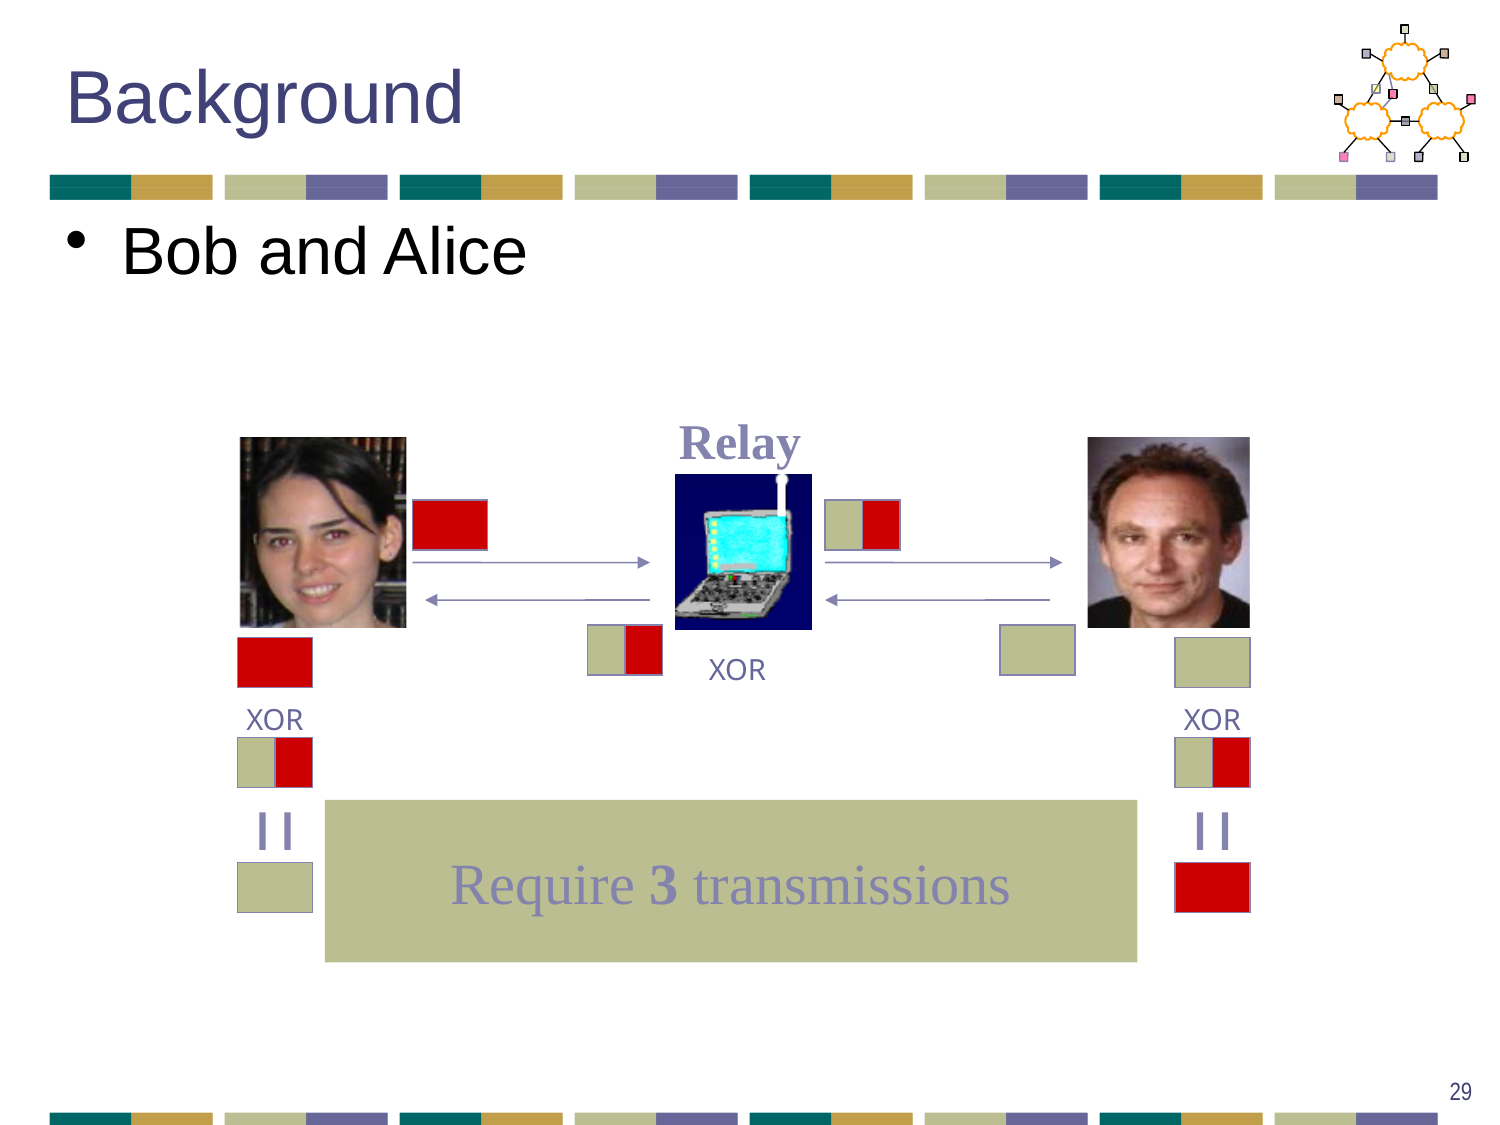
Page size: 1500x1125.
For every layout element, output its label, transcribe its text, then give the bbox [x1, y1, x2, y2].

picture [237, 437, 407, 629]
text_box XOR [225, 674, 325, 744]
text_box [587, 624, 663, 676]
text_box [1174, 637, 1250, 688]
list Bob and Alice [50, 200, 1438, 1000]
slide_number 29 [1174, 1037, 1488, 1113]
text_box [237, 737, 313, 788]
text_box [237, 862, 313, 913]
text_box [824, 499, 901, 551]
text_box [825, 593, 1051, 607]
text_box XOR [687, 638, 788, 713]
text_box [424, 593, 650, 607]
text_box [1174, 862, 1250, 913]
picture [1087, 437, 1251, 629]
text_box [999, 624, 1075, 675]
text_box [237, 637, 313, 688]
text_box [1174, 737, 1251, 788]
text_box XOR [1162, 674, 1263, 744]
text_box [824, 556, 1063, 569]
text_box [412, 556, 650, 569]
title Background [50, 24, 1438, 163]
text_box [412, 500, 488, 550]
text_box Relay [664, 402, 816, 477]
text_box Require 3 transmissions [324, 799, 1138, 963]
picture [674, 474, 812, 630]
